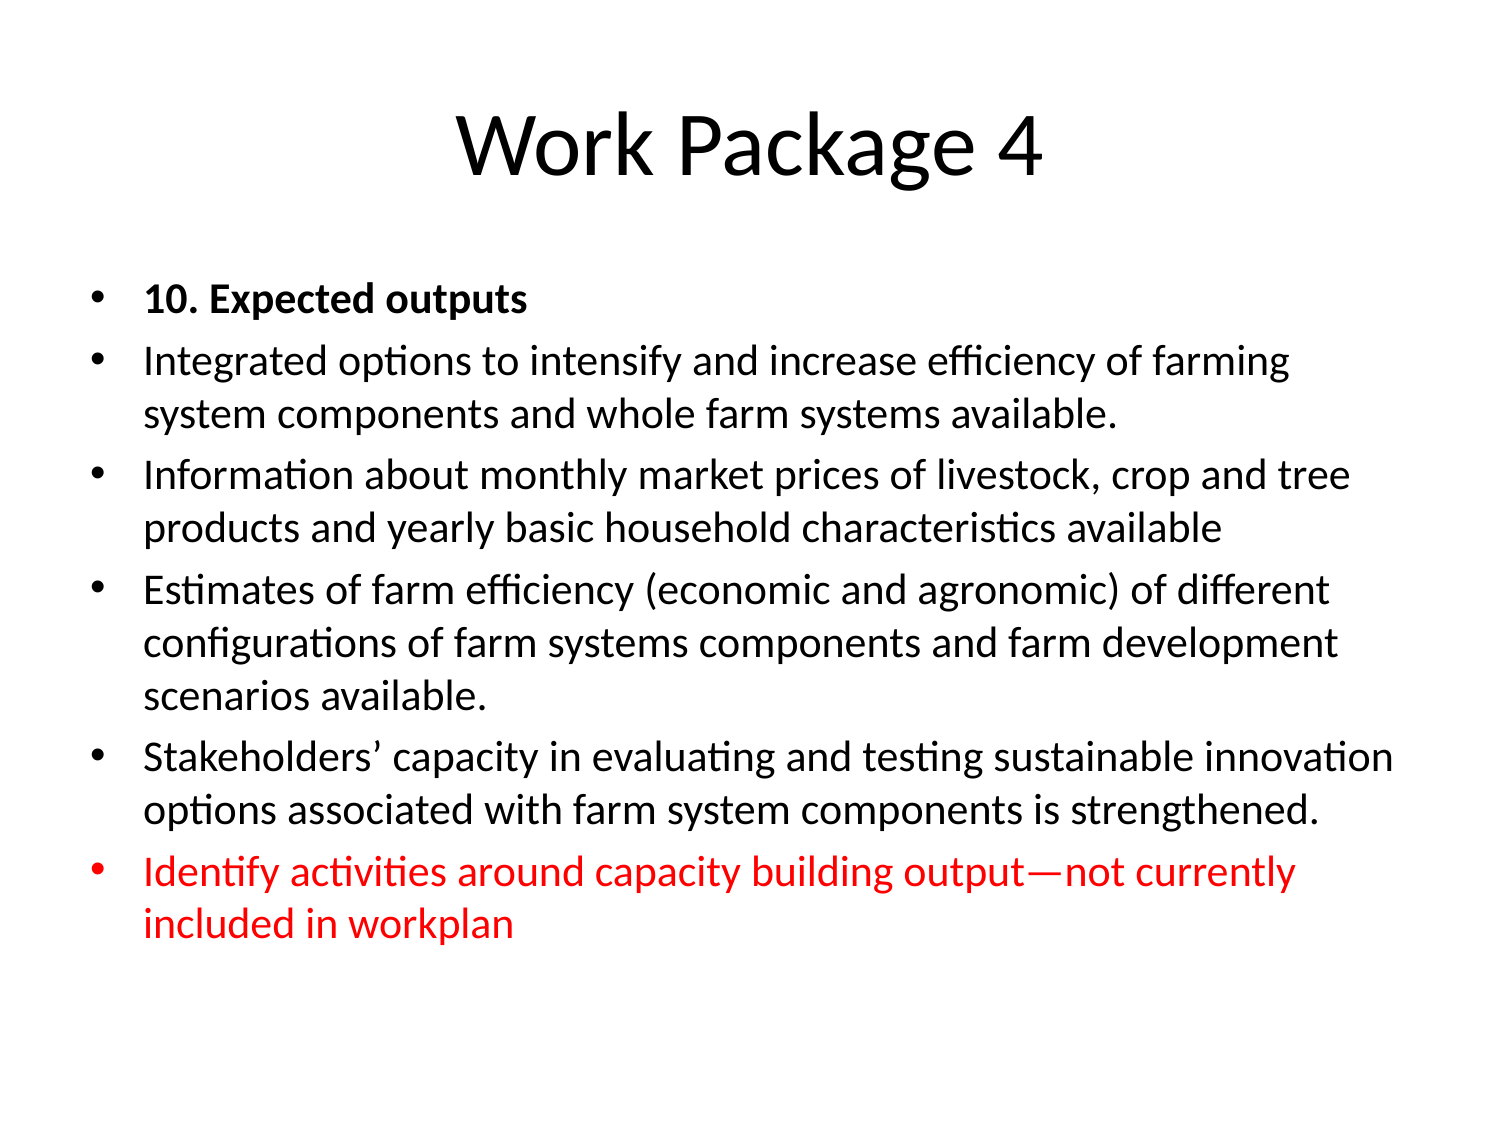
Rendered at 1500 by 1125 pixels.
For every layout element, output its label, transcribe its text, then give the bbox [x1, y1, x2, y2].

list 10. Expected outputs Integrated options to intensify and increase efficiency of farming system components and whole farm systems available. Information about monthly market prices of livestock, crop and tree products and yearly basic household characteristics available Estimates of farm efficiency (economic and agronomic) of different configurations of farm systems components and farm development scenarios available. Stakeholders’ capacity in evaluating and testing sustainable innovation options associated with farm system components is strengthened. Identify activities around capacity building output—not currently included in workplan [75, 262, 1425, 1005]
title Work Package 4 [75, 45, 1425, 233]
